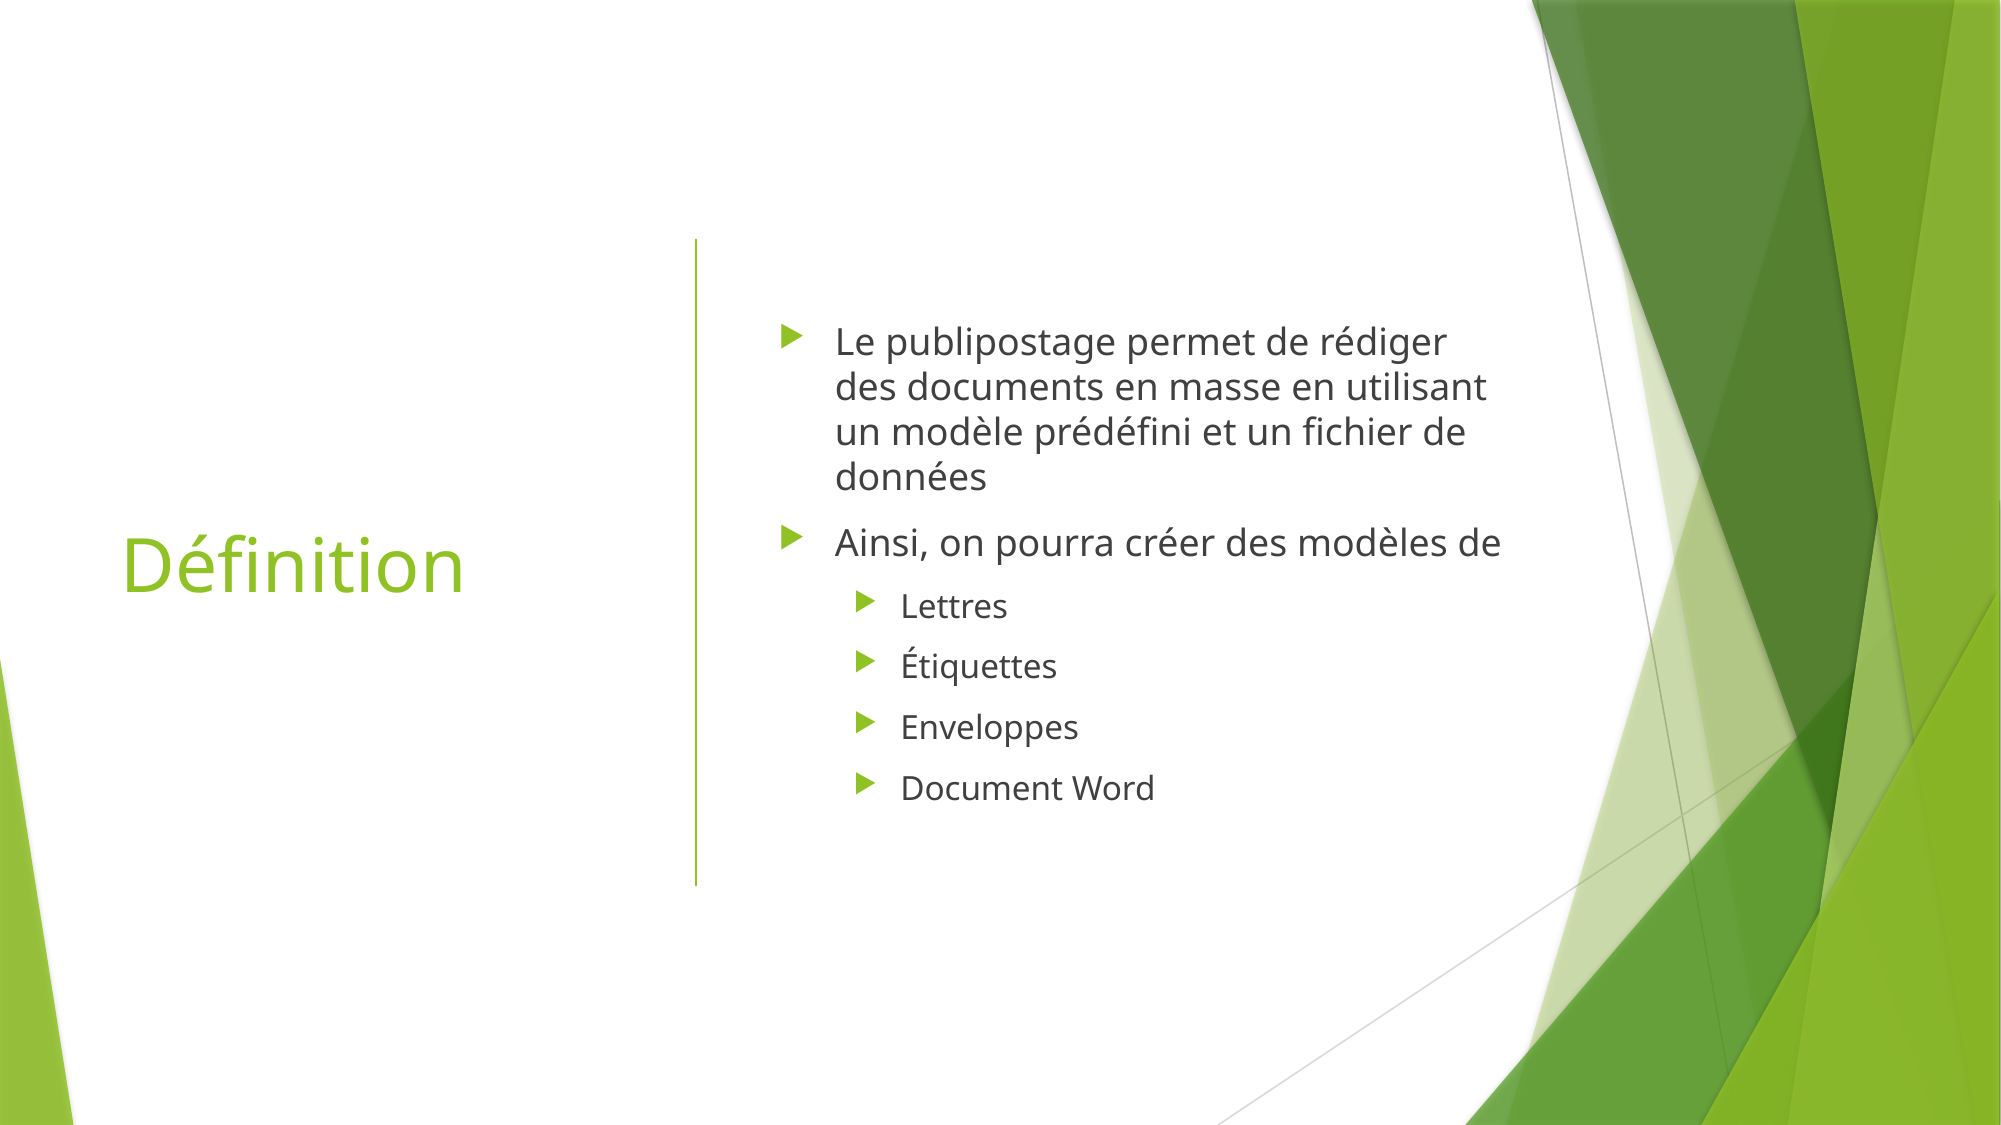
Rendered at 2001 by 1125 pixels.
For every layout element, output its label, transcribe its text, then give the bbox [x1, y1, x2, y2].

title Définition [105, 133, 658, 991]
list Le publipostage permet de rédiger des documents en masse en utilisant un modèle prédéfini et un fichier de données Ainsi, on pourra créer des modèles de Lettres Étiquettes Enveloppes Document Word [763, 133, 1522, 991]
